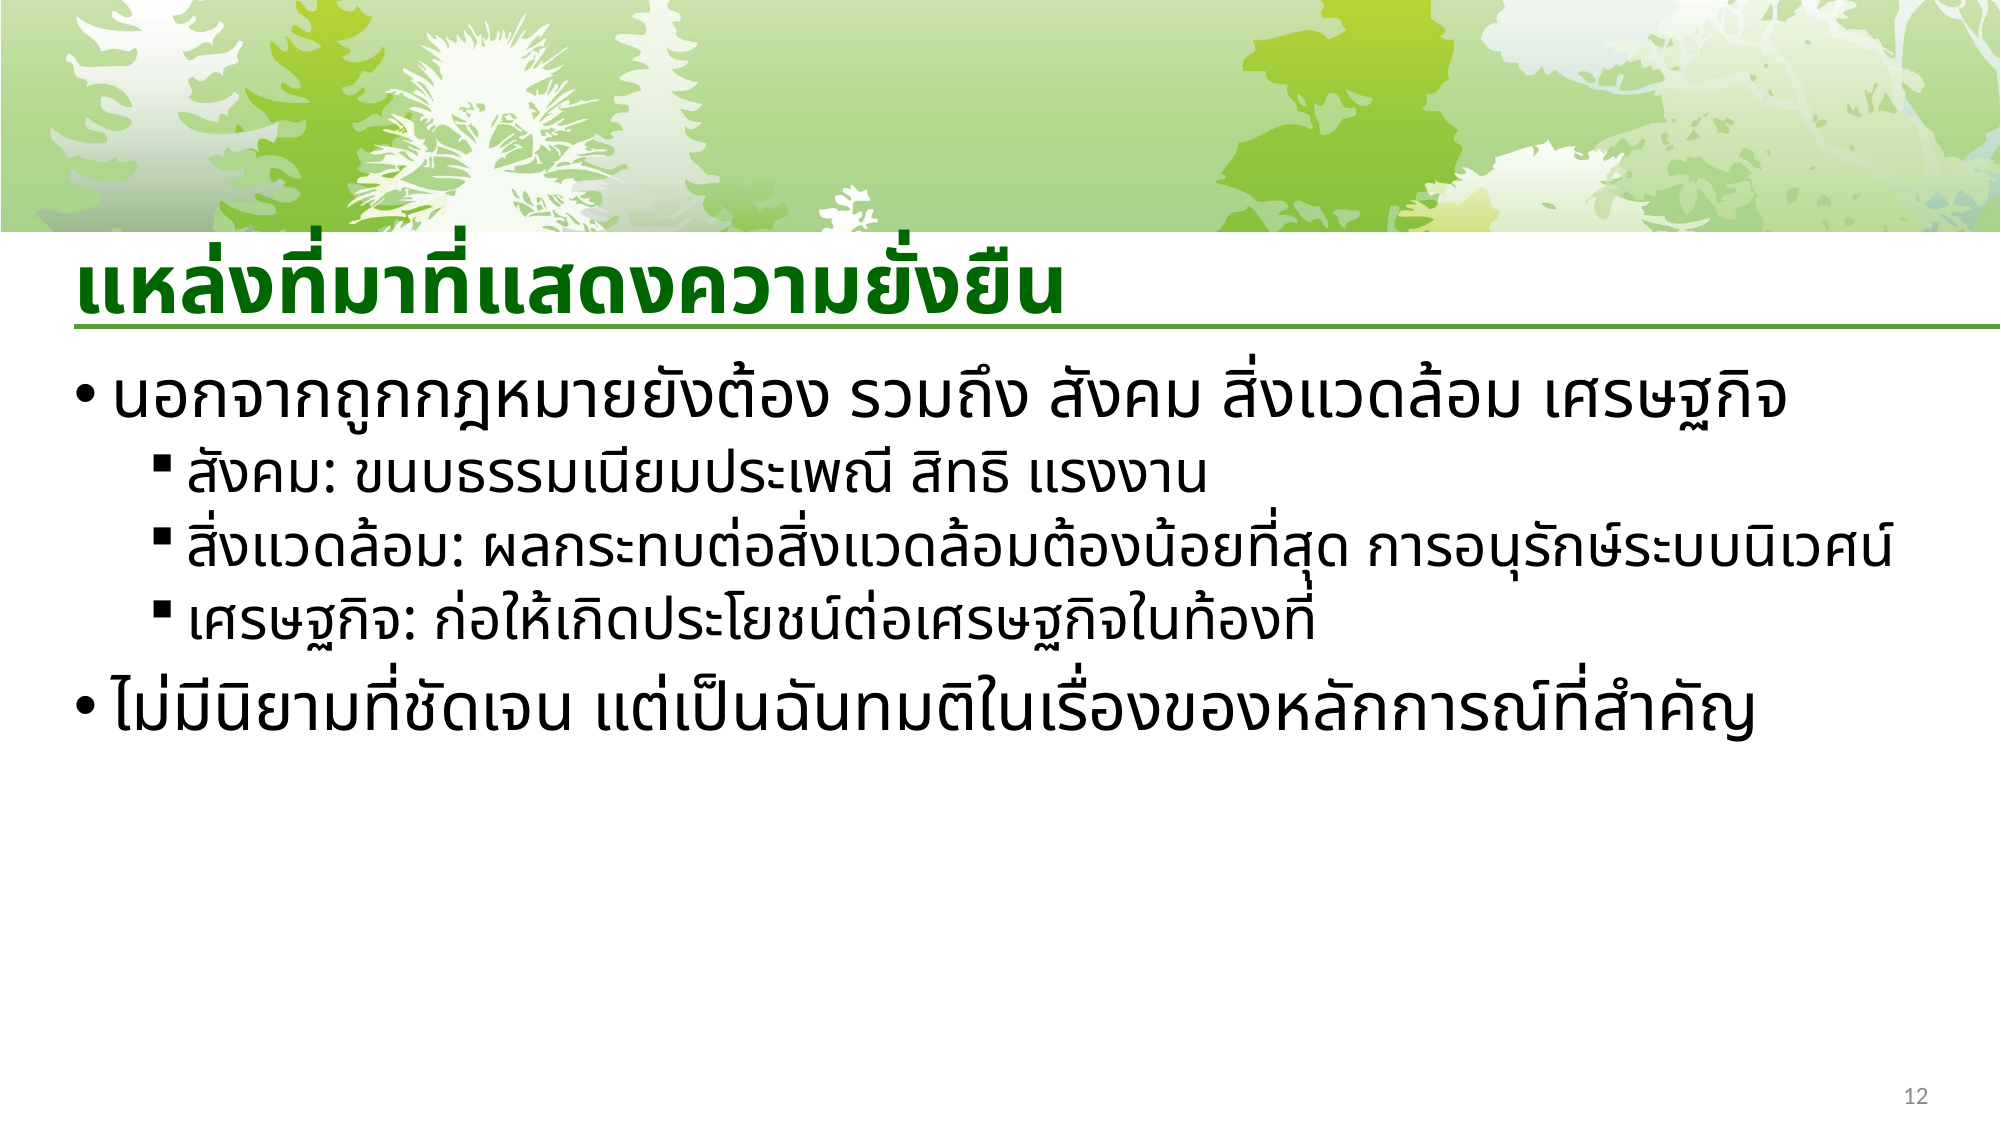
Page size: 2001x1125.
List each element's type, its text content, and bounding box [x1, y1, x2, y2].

list นอกจากถูกกฎหมายยังต้อง รวมถึง สังคม สิ่งแวดล้อม เศรษฐกิจ สังคม: ขนบธรรมเนียมประเพณี สิทธิ แรงงาน สิ่งแวดล้อม: ผลกระทบต่อสิ่งแวดล้อมต้องน้อยที่สุด การอนุรักษ์ระบบนิเวศน์ เศรษฐกิจ: ก่อให้เกิดประโยชน์ต่อเศรษฐกิจในท้องที่ ไม่มีนิยามที่ชัดเจน แต่เป็นฉันทมติในเรื่องของหลักการณ์ที่สำคัญ [58, 352, 1970, 1096]
slide_number 12 [1493, 1065, 1944, 1125]
title แหล่งที่มาที่แสดงความยั่งยืน [58, 182, 1409, 352]
picture [0, 0, 2000, 232]
